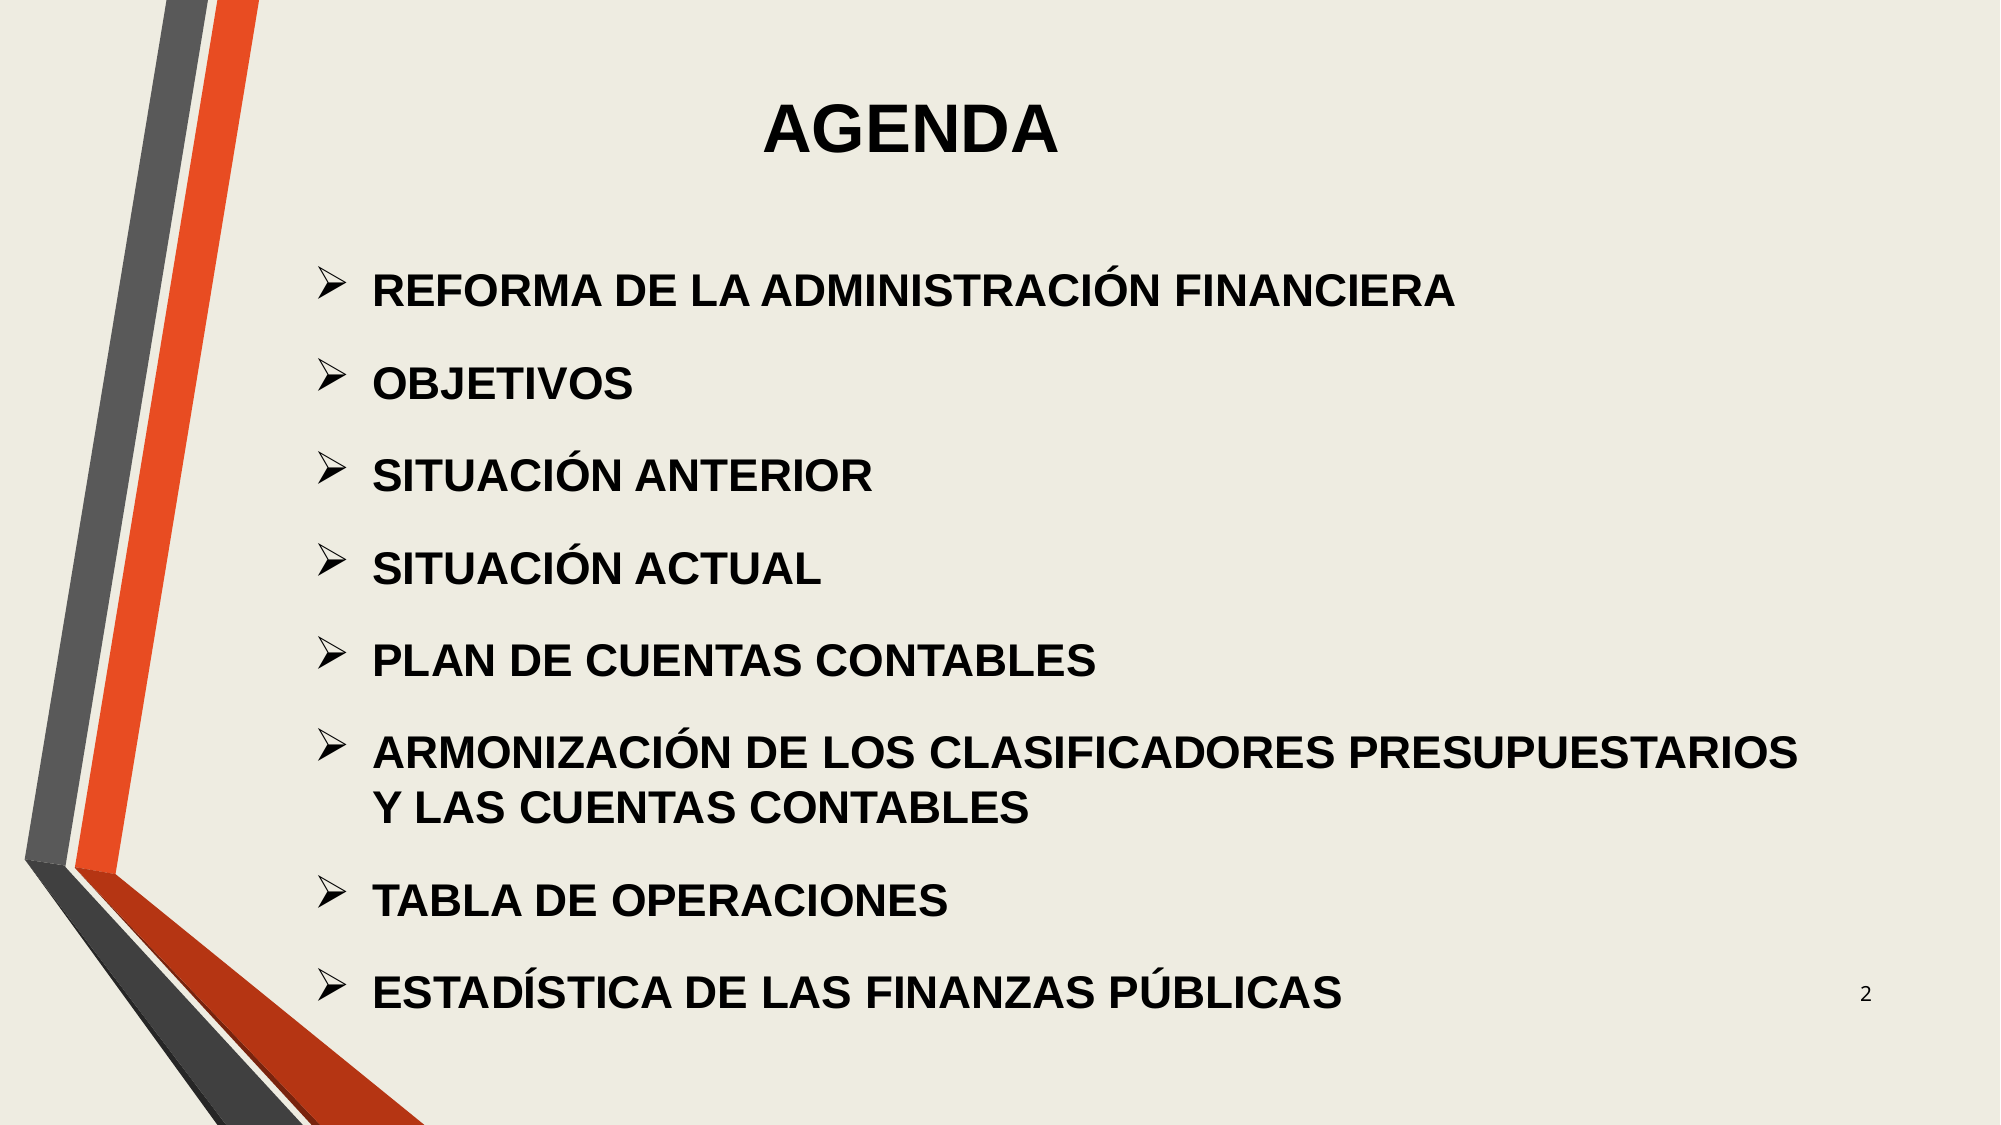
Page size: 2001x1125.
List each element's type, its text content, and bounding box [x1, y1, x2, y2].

text_box REFORMA DE LA ADMINISTRACIÓN FINANCIERA OBJETIVOS SITUACIÓN ANTERIOR SITUACIÓN ACTUAL PLAN DE CUENTAS CONTABLES ARMONIZACIÓN DE LOS CLASIFICADORES PRESUPUESTARIOS Y LAS CUENTAS CONTABLES TABLA DE OPERACIONES ESTADÍSTICA DE LAS FINANZAS PÚBLICAS [299, 322, 1842, 957]
slide_number 2 [1796, 965, 1887, 1025]
title AGENDA [266, 50, 1557, 200]
